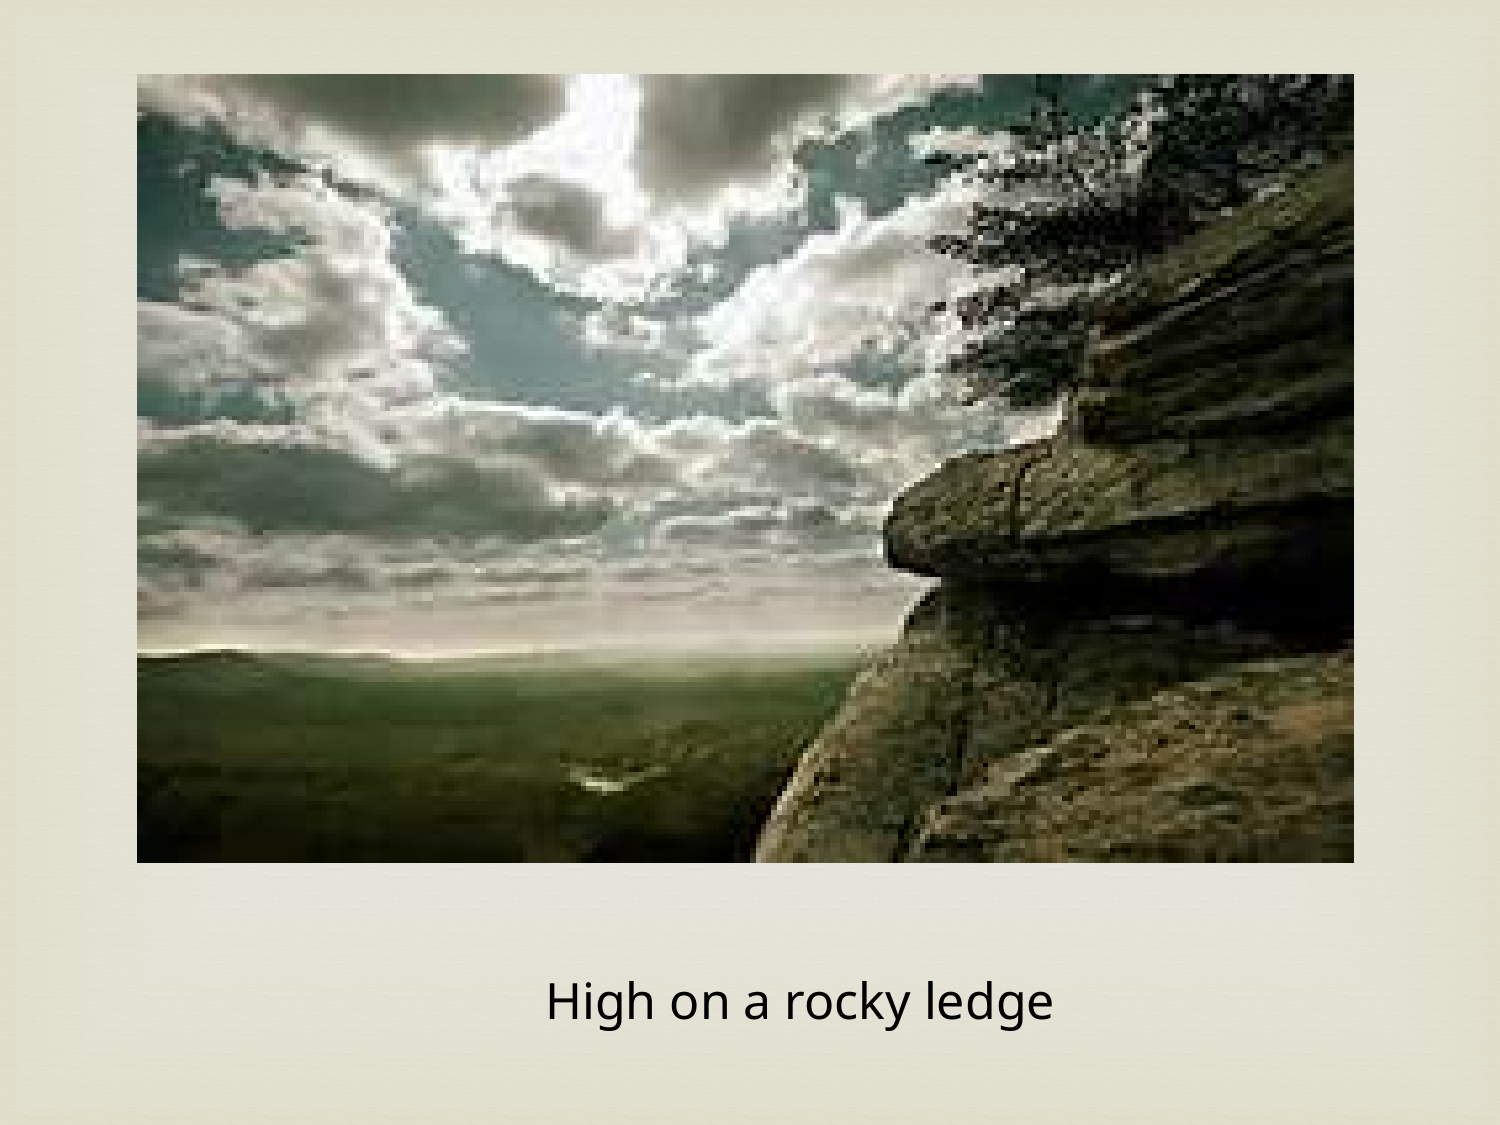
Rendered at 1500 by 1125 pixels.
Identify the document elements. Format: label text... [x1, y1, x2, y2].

picture [136, 74, 1354, 863]
text_box High on a rocky ledge [349, 962, 1251, 1038]
